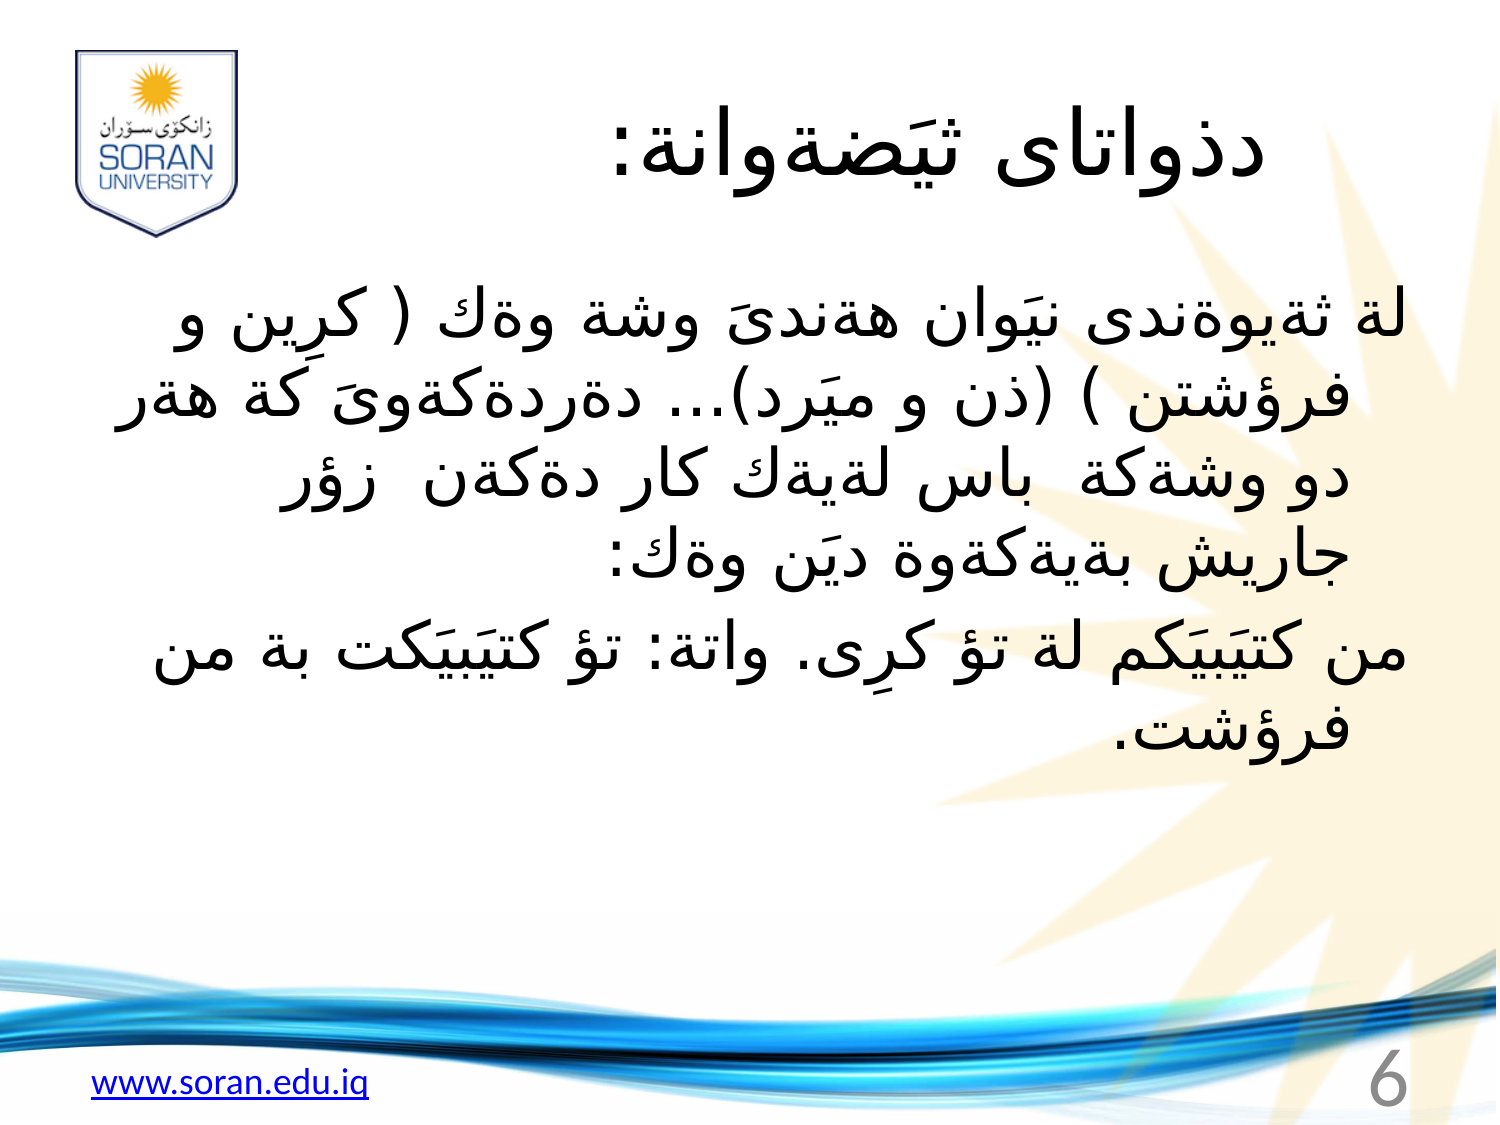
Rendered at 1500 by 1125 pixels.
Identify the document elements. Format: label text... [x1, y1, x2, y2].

picture [0, 99, 1500, 1125]
picture [75, 233, 238, 238]
slide_number 6 [1074, 1042, 1425, 1103]
title دذواتاى ثيَضةوانة: [75, 45, 1425, 233]
list لة ثةيوةندى نيَوان هةندىَ وشة وةك ( كرِين و فرؤشتن ) (ذن و ميَرد)... دةردةكةوىَ كة هةر دو وشةكة باس لةيةك كار دةكةن زؤر جاريش بةيةكةوة ديَن وةك: من كتيَبيَكم لة تؤ كرِى. واتة: تؤ كتيَبيَكت بة من فرؤشت. [75, 262, 1425, 1005]
